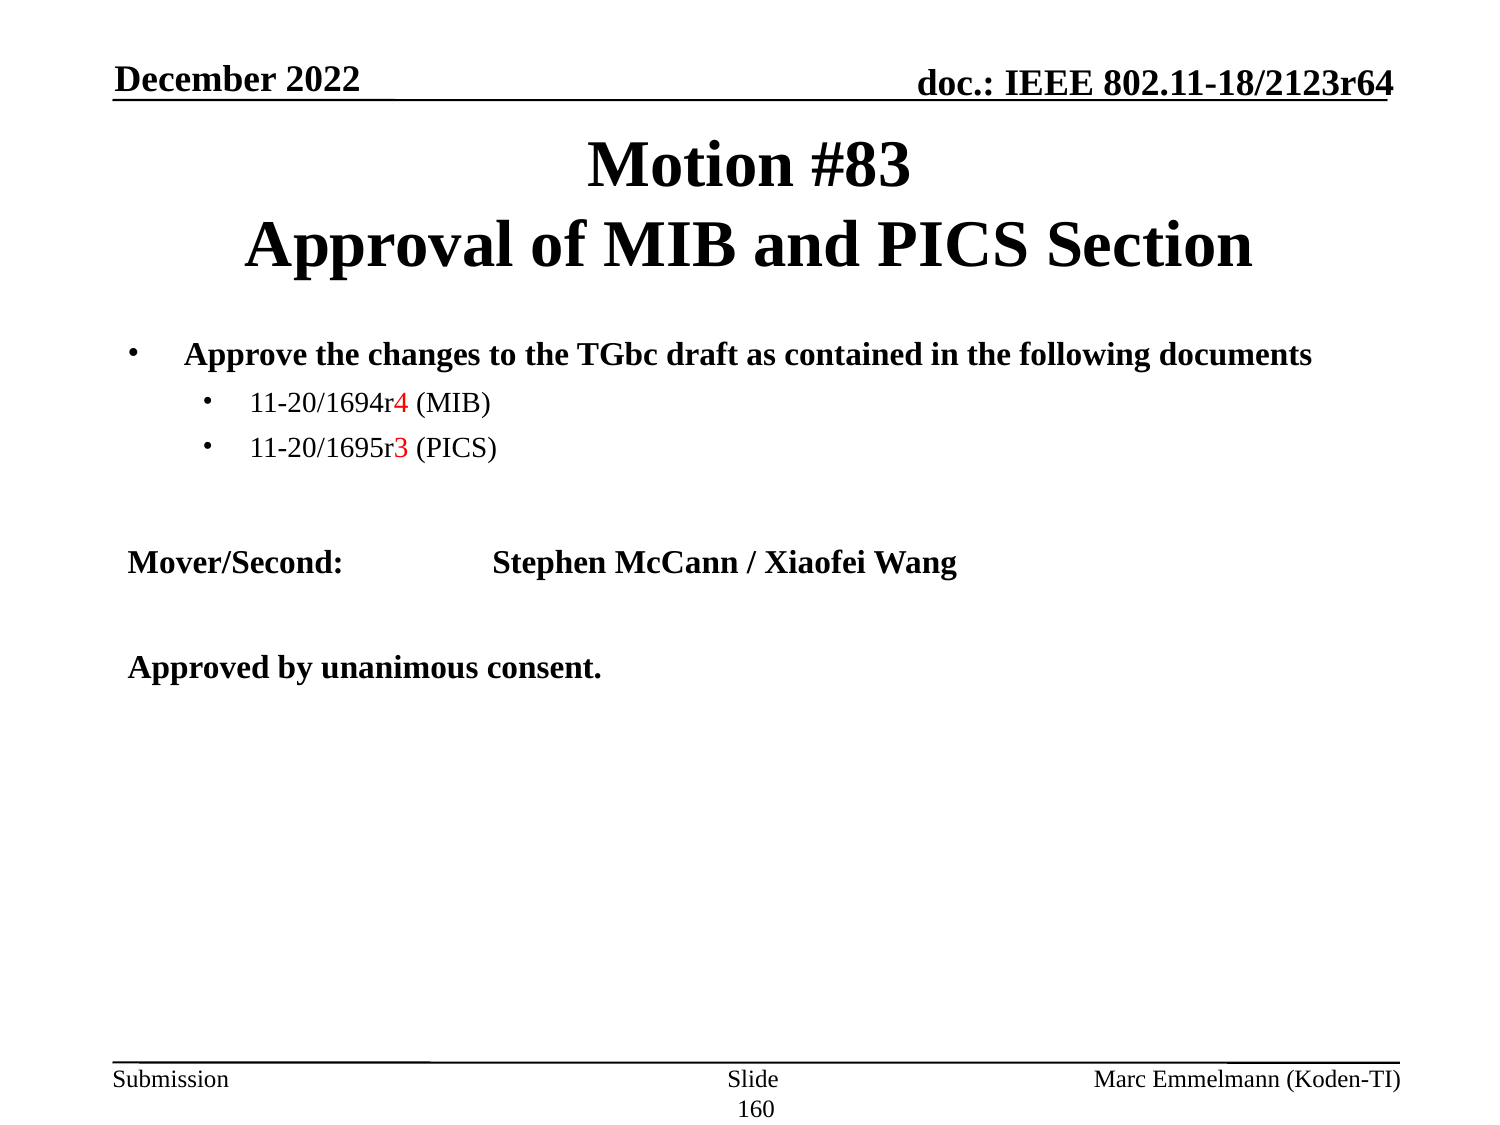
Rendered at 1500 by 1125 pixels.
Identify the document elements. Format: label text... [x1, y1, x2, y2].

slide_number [114, 54, 423, 100]
list Approve the changes to the TGbc draft as contained in the following documents 11-20/1694r4 (MIB) 11-20/1695r3 (PICS) Mover/Second: Stephen McCann / Xiaofei Wang Approved by unanimous consent. [112, 324, 1388, 1000]
title Motion #83 Approval of MIB and PICS Section [112, 112, 1388, 288]
footer Marc Emmelmann (Koden-TI) [878, 1061, 1402, 1093]
slide_number Slide 160 [712, 1061, 800, 1123]
